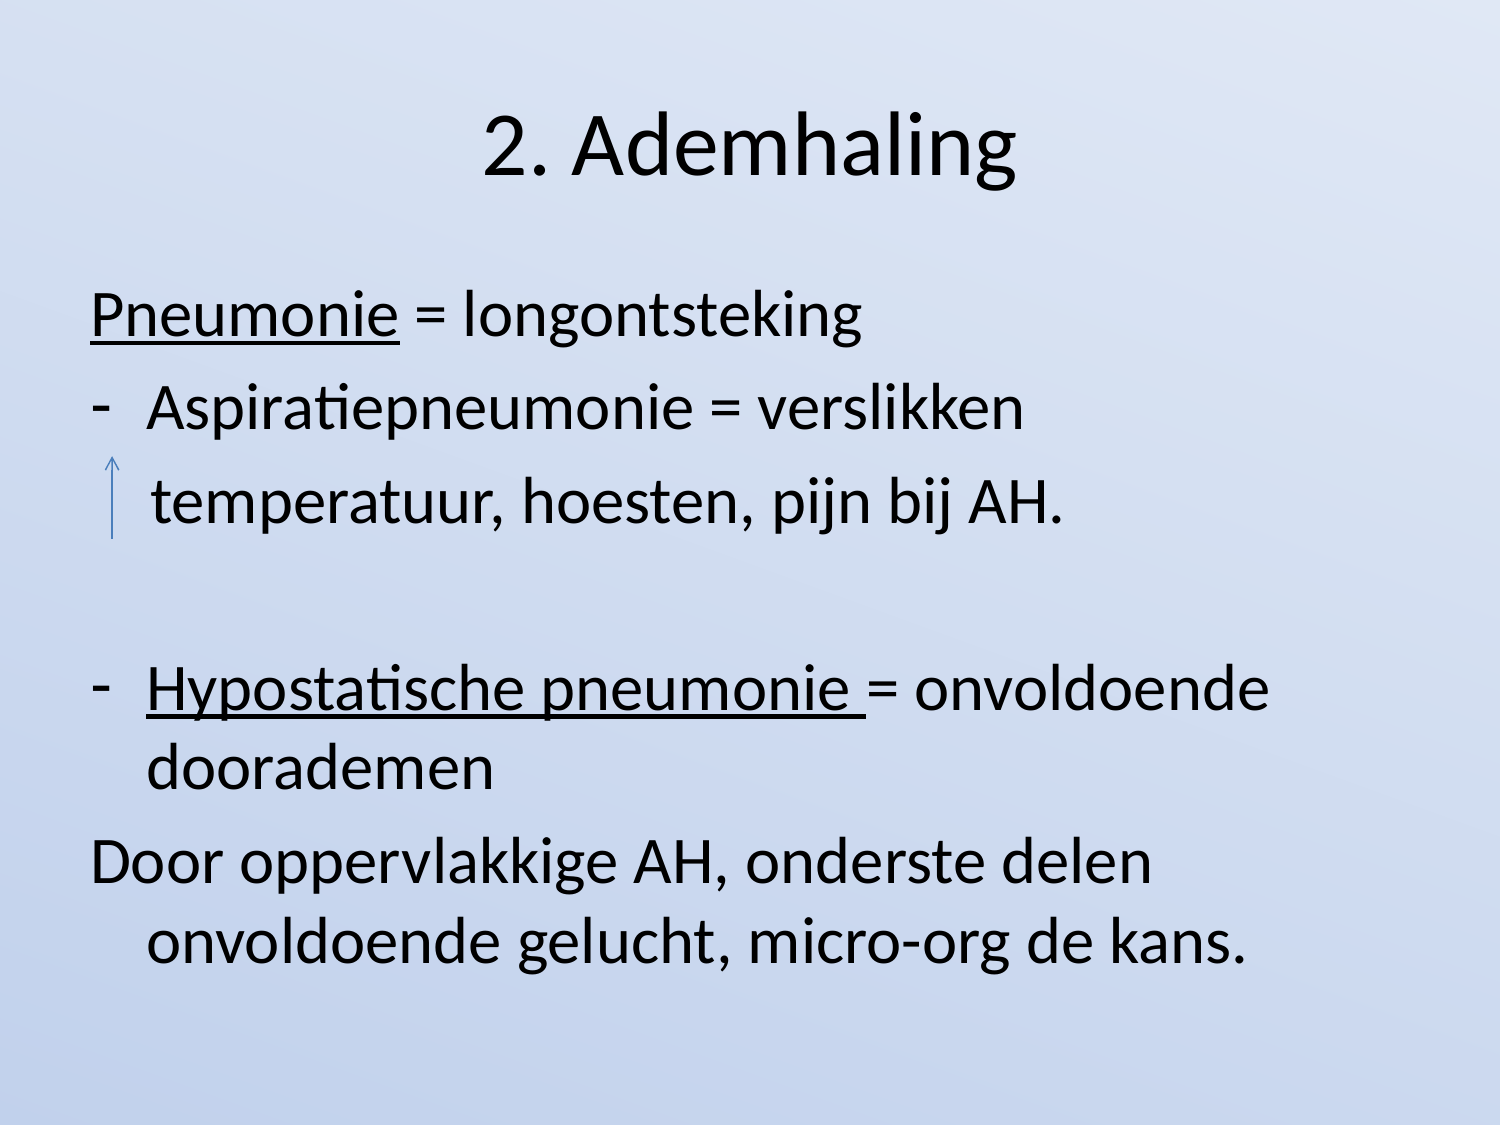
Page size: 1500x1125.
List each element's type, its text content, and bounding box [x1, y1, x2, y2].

list Pneumonie = longontsteking Aspiratiepneumonie = verslikken temperatuur, hoesten, pijn bij AH. Hypostatische pneumonie = onvoldoende doorademen Door oppervlakkige AH, onderste delen onvoldoende gelucht, micro-org de kans. [75, 262, 1425, 1005]
title 2. Ademhaling [75, 45, 1425, 233]
